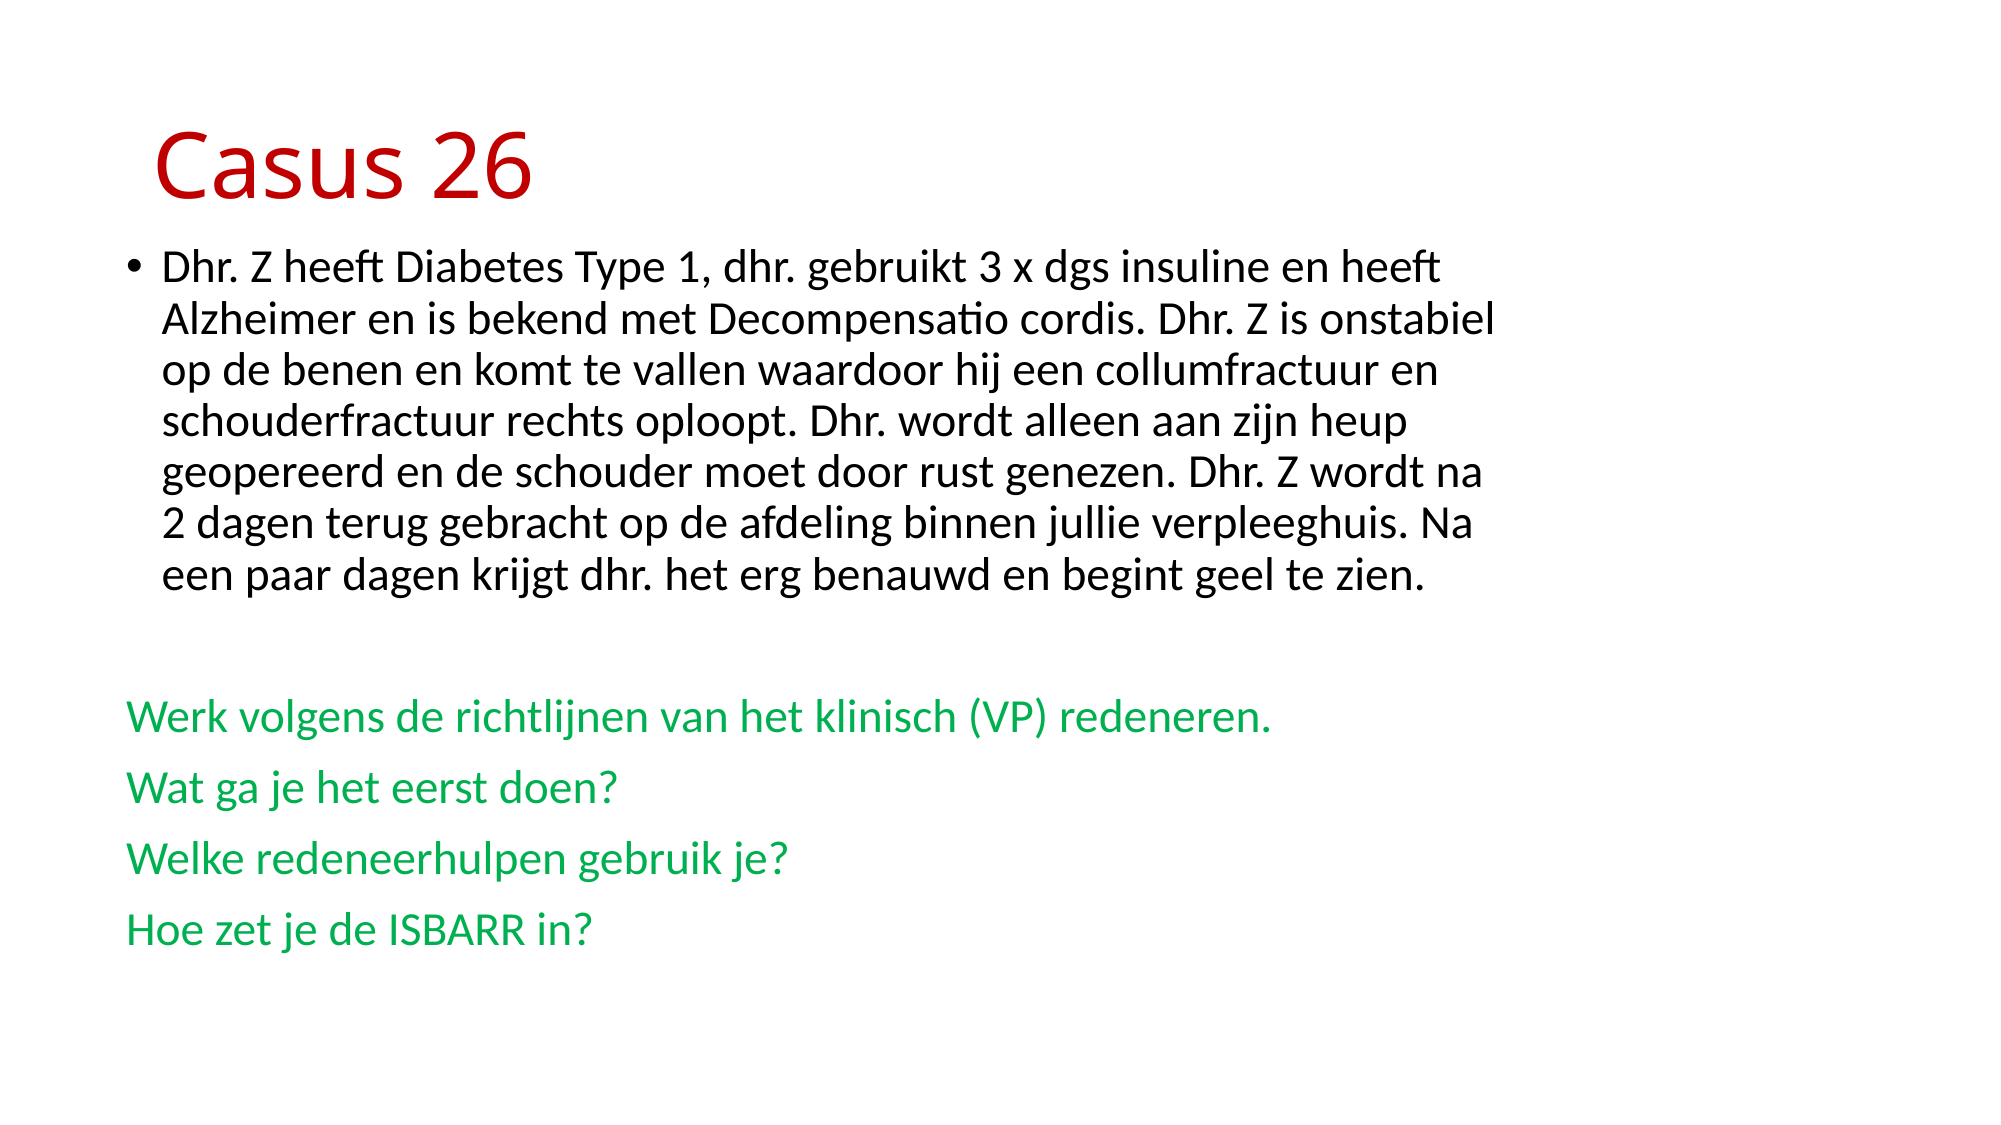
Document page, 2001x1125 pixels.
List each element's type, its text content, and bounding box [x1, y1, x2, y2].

title Casus 26 [137, 59, 1863, 278]
list Dhr. Z heeft Diabetes Type 1, dhr. gebruikt 3 x dgs insuline en heeft Alzheimer en is bekend met Decompensatio cordis. Dhr. Z is onstabiel op de benen en komt te vallen waardoor hij een collumfractuur en schouderfractuur rechts oploopt. Dhr. wordt alleen aan zijn heup geopereerd en de schouder moet door rust genezen. Dhr. Z wordt na 2 dagen terug gebracht op de afdeling binnen jullie verpleeghuis. Na een paar dagen krijgt dhr. het erg benauwd en begint geel te zien. Werk volgens de richtlijnen van het klinisch (VP) redeneren. Wat ga je het eerst doen? Welke redeneerhulpen gebruik je? Hoe zet je de ISBARR in? [111, 234, 1522, 992]
